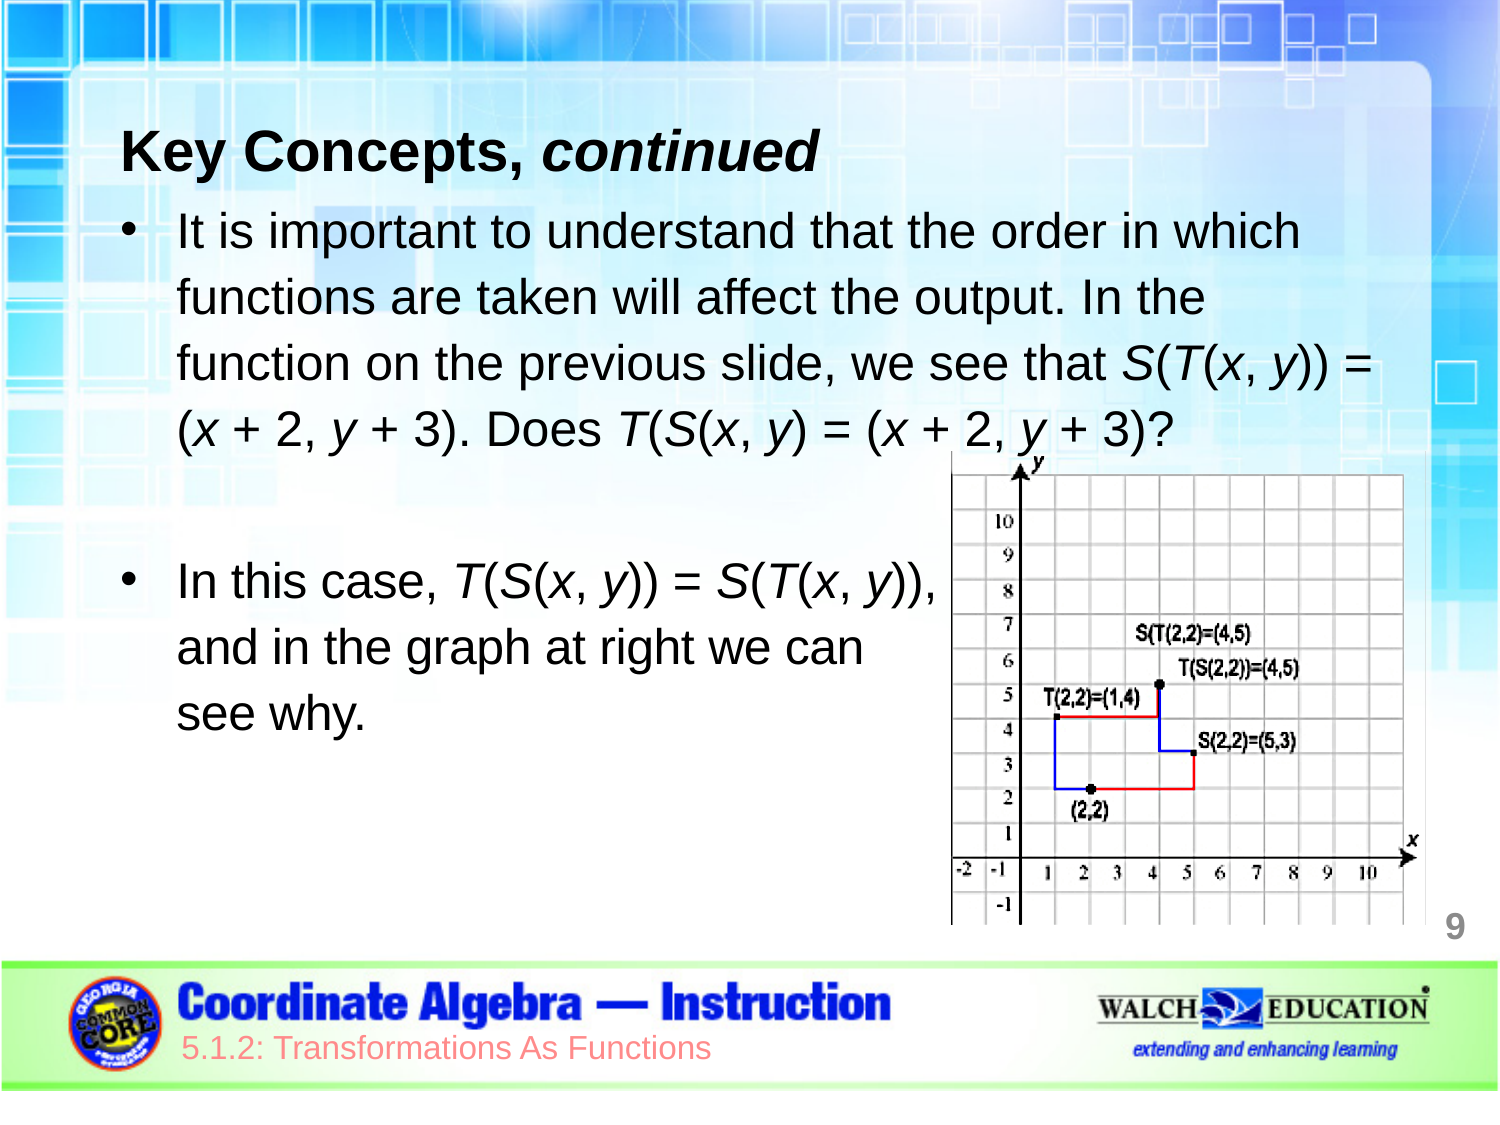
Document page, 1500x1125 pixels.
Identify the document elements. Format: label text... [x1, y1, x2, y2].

subtitle Key Concepts, continued It is important to understand that the order in which functions are taken will affect the output. In the function on the previous slide, we see that S(T(x, y)) = (x + 2, y + 3). Does T(S(x, y) = (x + 2, y + 3)? In this case, T(S(x, y)) = S(T(x, y)), and in the graph at right we can see why. [105, 105, 1394, 925]
footer 5.1.2: Transformations As Functions [166, 1024, 1080, 1069]
picture [1, 0, 1500, 1091]
slide_number 9 [1361, 901, 1481, 949]
